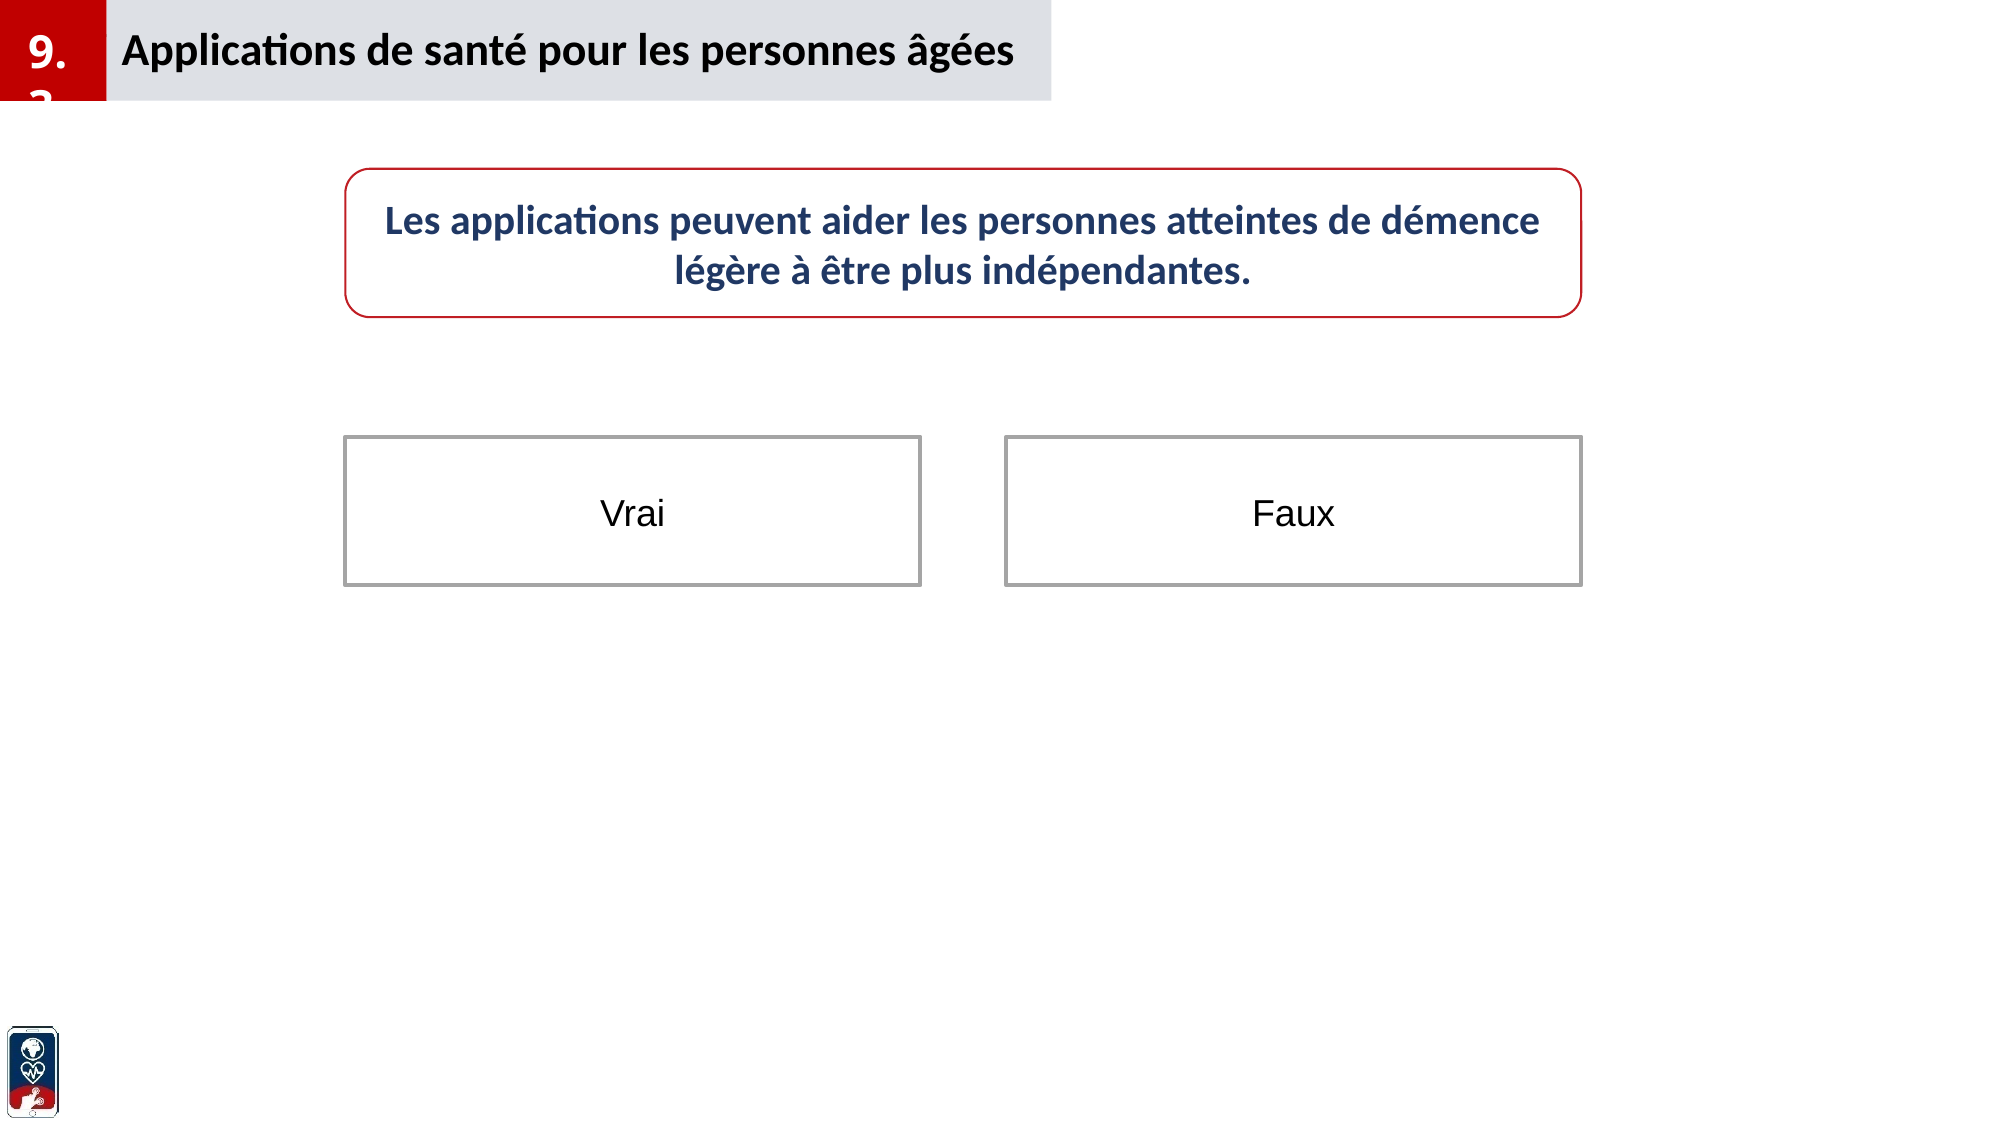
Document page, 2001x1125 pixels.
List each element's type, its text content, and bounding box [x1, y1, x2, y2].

text_box Vrai [343, 435, 922, 587]
text_box Applications de santé pour les personnes âgées [106, 0, 1052, 101]
text_box Faux [1004, 435, 1583, 587]
text_box Les applications peuvent aider les personnes atteintes de démence légère à être plus indépendantes. [345, 168, 1582, 318]
text_box [0, 0, 106, 101]
picture [7, 1026, 59, 1118]
text_box 9.3 [13, 15, 107, 86]
